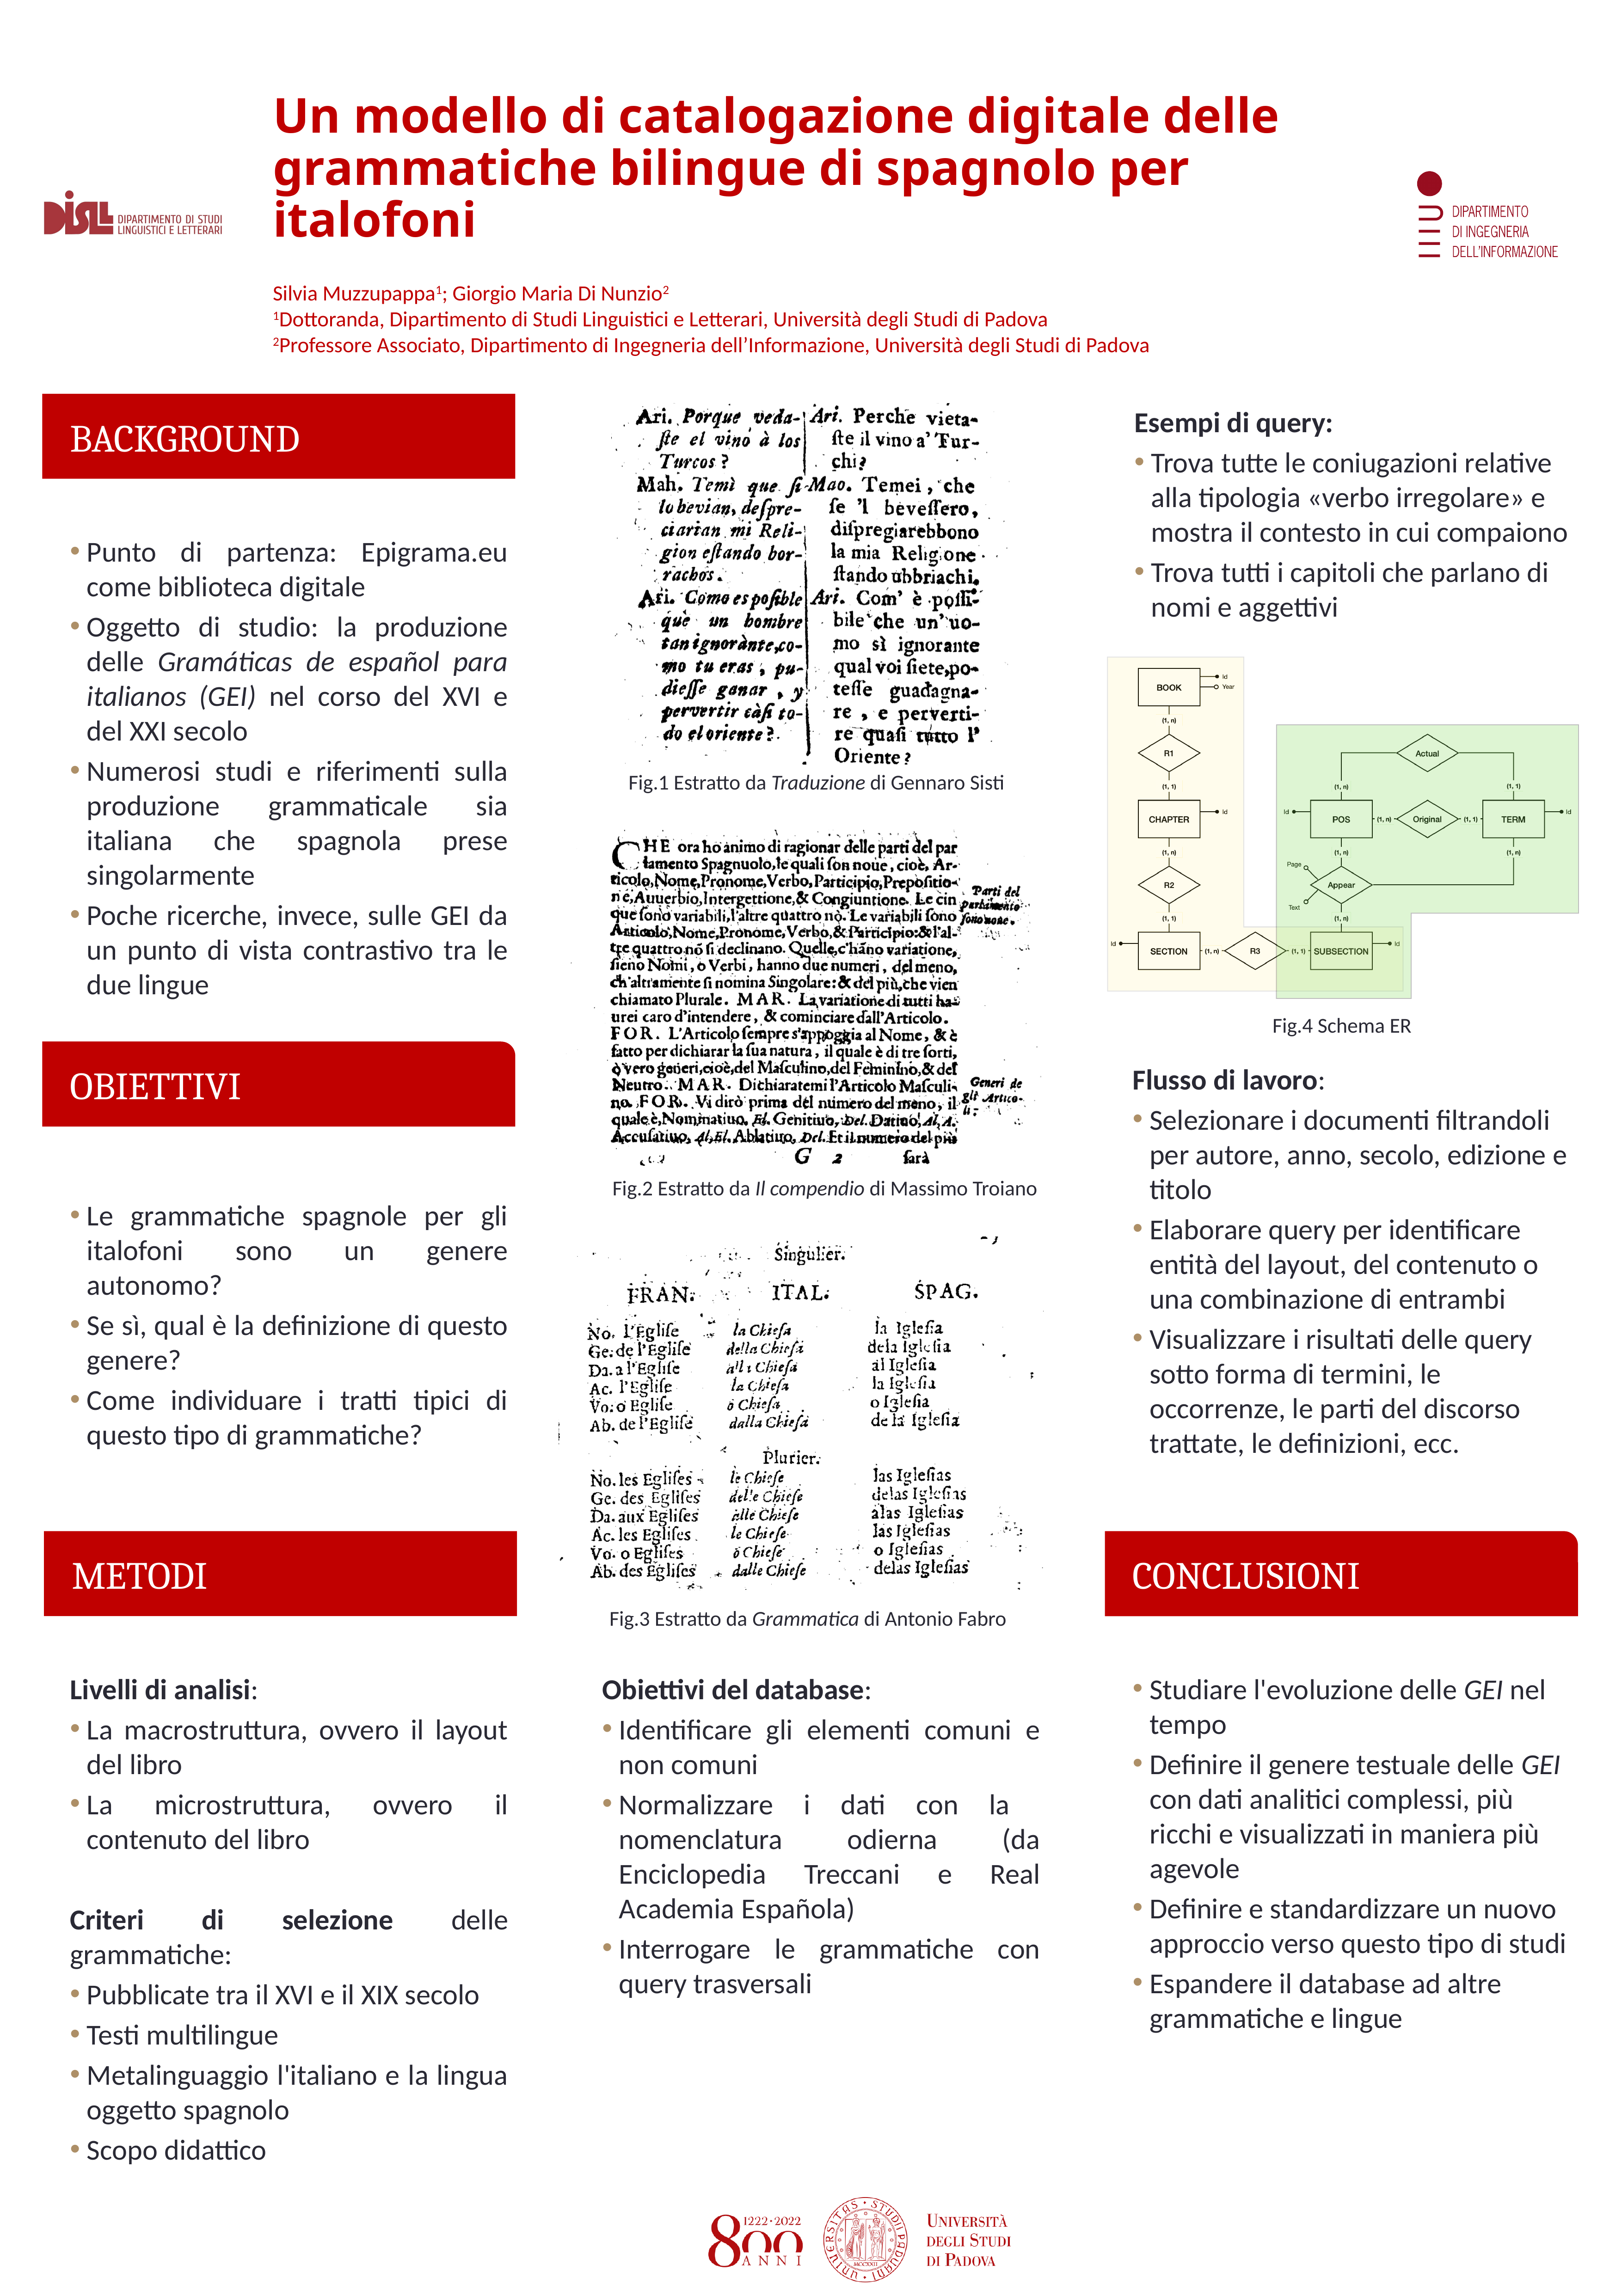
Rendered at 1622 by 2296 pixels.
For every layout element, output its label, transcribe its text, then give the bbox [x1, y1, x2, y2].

text_box Esempi di query: Trova tutte le coniugazioni relative alla tipologia «verbo irregolare» e mostra il contesto in cui compaiono Trova tutti i capitoli che parlano di nomi e aggettivi [1106, 390, 1580, 620]
text_box Obiettivi del database: Identificare gli elementi comuni e non comuni Normalizzare i dati con la nomenclatura odierna (da Enciclopedia Treccani e Real Academia Española) Interrogare le grammatiche con query trasversali [574, 1656, 1048, 2020]
text_box Obiettivi [42, 1041, 516, 1127]
picture [611, 403, 1009, 765]
picture [43, 184, 228, 235]
text_box Flusso di lavoro: Selezionare i documenti filtrandoli per autore, anno, secolo, edizione e titolo Elaborare query per identificare entità del layout, del contenuto o una combinazione di entrambi Visualizzare i risultati delle query sotto forma di termini, le occorrenze, le parti del discorso trattate, le definizioni, ecc. [1105, 1047, 1578, 1476]
picture [1393, 147, 1578, 287]
list Livelli di analisi: La macrostruttura, ovvero il layout del libro La microstruttura, ovvero il contenuto del libro Criteri di selezione delle grammatiche: Pubblicate tra il XVI e il XIX secolo Testi multilingue Metalinguaggio l'italiano e la lingua oggetto spagnolo Scopo didattico [42, 1656, 516, 2197]
text_box Conclusioni [1105, 1531, 1578, 1616]
picture [559, 1237, 1060, 1590]
picture [707, 2196, 1012, 2284]
list Background [42, 393, 516, 479]
text_box Fig.4 Schema ER [1266, 1008, 1420, 1041]
list Le grammatiche spagnole per gli italofoni sono un genere autonomo? Se sì, qual è la definizione di questo genere? Come individuare i tratti tipici di questo tipo di grammatiche? [42, 1182, 516, 1475]
list Studiare l'evoluzione delle GEI nel tempo Definire il genere testuale delle GEI con dati analitici complessi, più ricchi e visualizzati in maniera più agevole Definire e standardizzare un nuovo approccio verso questo tipo di studi Espandere il database ad altre grammatiche e lingue [1105, 1656, 1578, 2062]
list Metodi [44, 1531, 517, 1616]
list Punto di partenza: Epigrama.eu come biblioteca digitale Oggetto di studio: la produzione delle Gramáticas de español para italianos (GEI) nel corso del XVI e del XXI secolo Numerosi studi e riferimenti sulla produzione grammaticale sia italiana che spagnola prese singolarmente Poche ricerche, invece, sulle GEI da un punto di vista contrastivo tra le due lingue [42, 519, 516, 1028]
picture [1106, 656, 1579, 999]
text_box Fig.1 Estratto da Traduzione di Gennaro Sisti [621, 765, 1020, 797]
text_box Fig.3 Estratto da Grammatica di Antonio Fabro [602, 1601, 1015, 1634]
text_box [559, 830, 1060, 1204]
title Un modello di catalogazione digitale delle grammatiche bilingue di spagnolo per italofoni [266, 127, 1355, 251]
list Silvia Muzzupappa1; Giorgio Maria Di Nunzio2 1Dottoranda, Dipartimento di Studi Linguistici e Letterari, Università degli Studi di Padova 2Professore Associato, Dipartimento di Ingegneria dell’Informazione, Università degli Studi di Padova [266, 276, 1355, 361]
